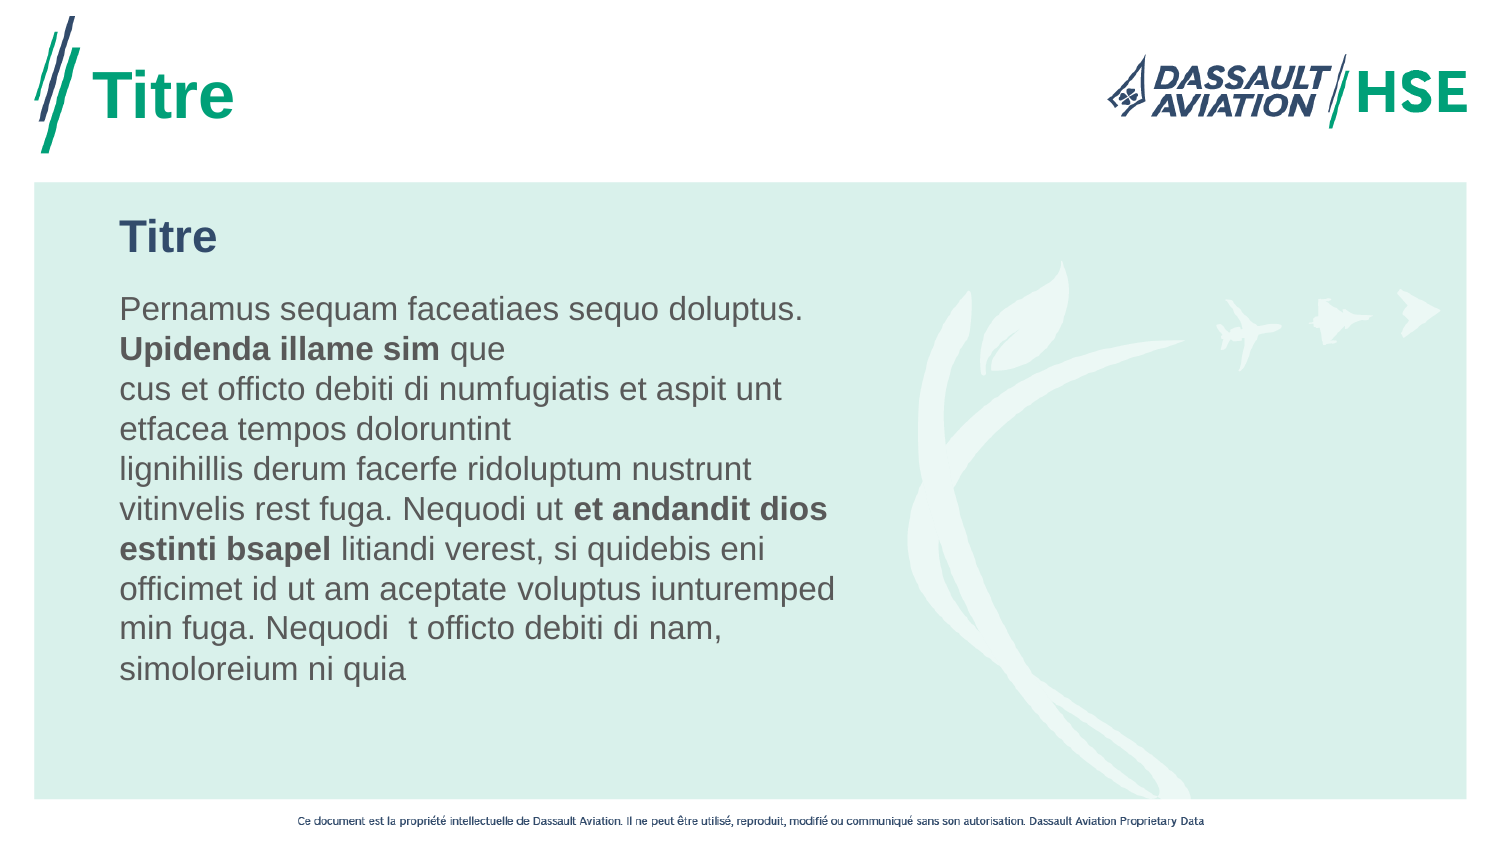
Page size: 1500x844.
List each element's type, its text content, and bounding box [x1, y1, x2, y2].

text_box Pernamus sequam faceatiaes sequo doluptus. Upidenda illame sim que cus et officto debiti di numfugiatis et aspit unt etfacea tempos doloruntint lignihillis derum facerfe ridoluptum nustrunt vitinvelis rest fuga. Nequodi ut et andandit dios estinti bsapel litiandi verest, si quidebis eni officimet id ut am aceptate voluptus iunturemped min fuga. Nequodi t officto debiti di nam, simoloreium ni quia [104, 280, 892, 694]
text_box Titre [104, 199, 1255, 269]
text_box Titre [77, 44, 251, 140]
picture [0, 0, 1499, 844]
